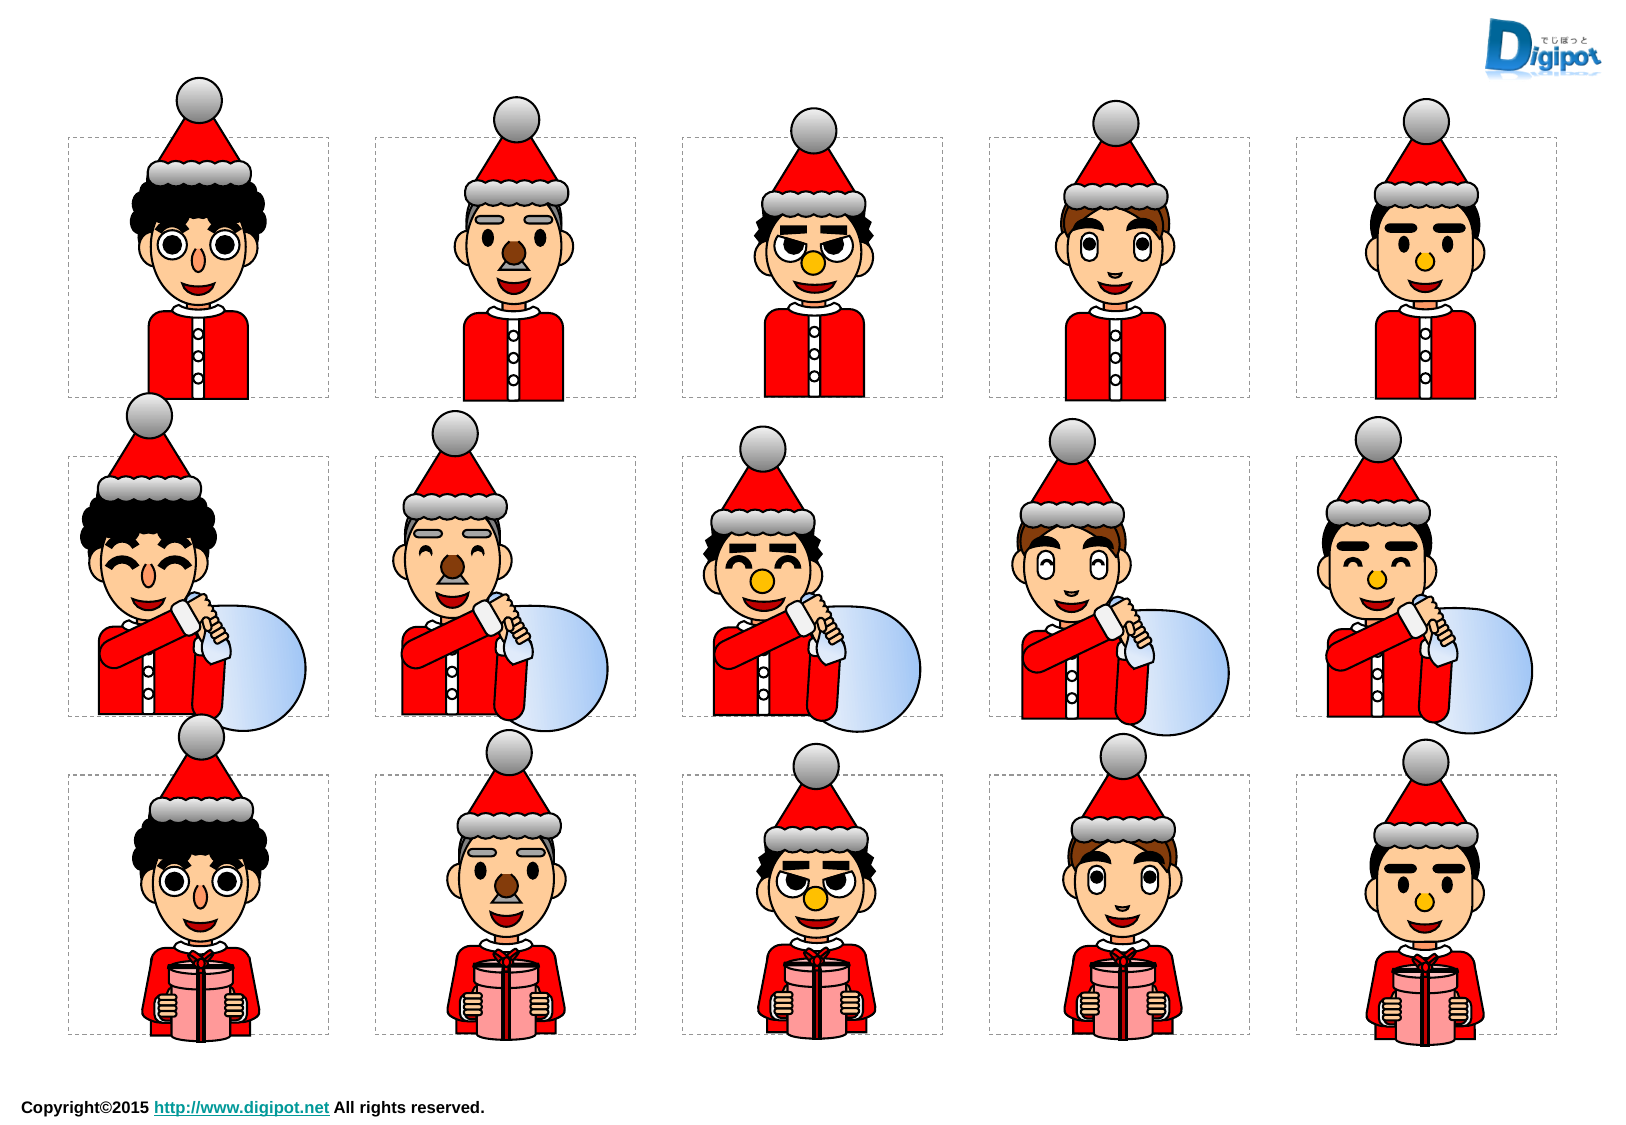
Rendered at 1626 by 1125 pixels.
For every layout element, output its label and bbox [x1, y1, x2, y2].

text_box [132, 714, 269, 1042]
text_box [447, 729, 566, 1041]
picture [1485, 18, 1602, 82]
text_box [1055, 100, 1175, 401]
text_box [703, 426, 921, 732]
text_box [1365, 98, 1485, 399]
text_box [1012, 418, 1229, 736]
text_box [80, 392, 306, 732]
text_box [393, 410, 608, 732]
text_box [130, 77, 266, 391]
text_box [754, 107, 874, 397]
text_box [1317, 416, 1533, 734]
text_box [1365, 739, 1485, 1046]
text_box [756, 743, 876, 1040]
text_box [1063, 733, 1182, 1041]
text_box [454, 96, 574, 401]
